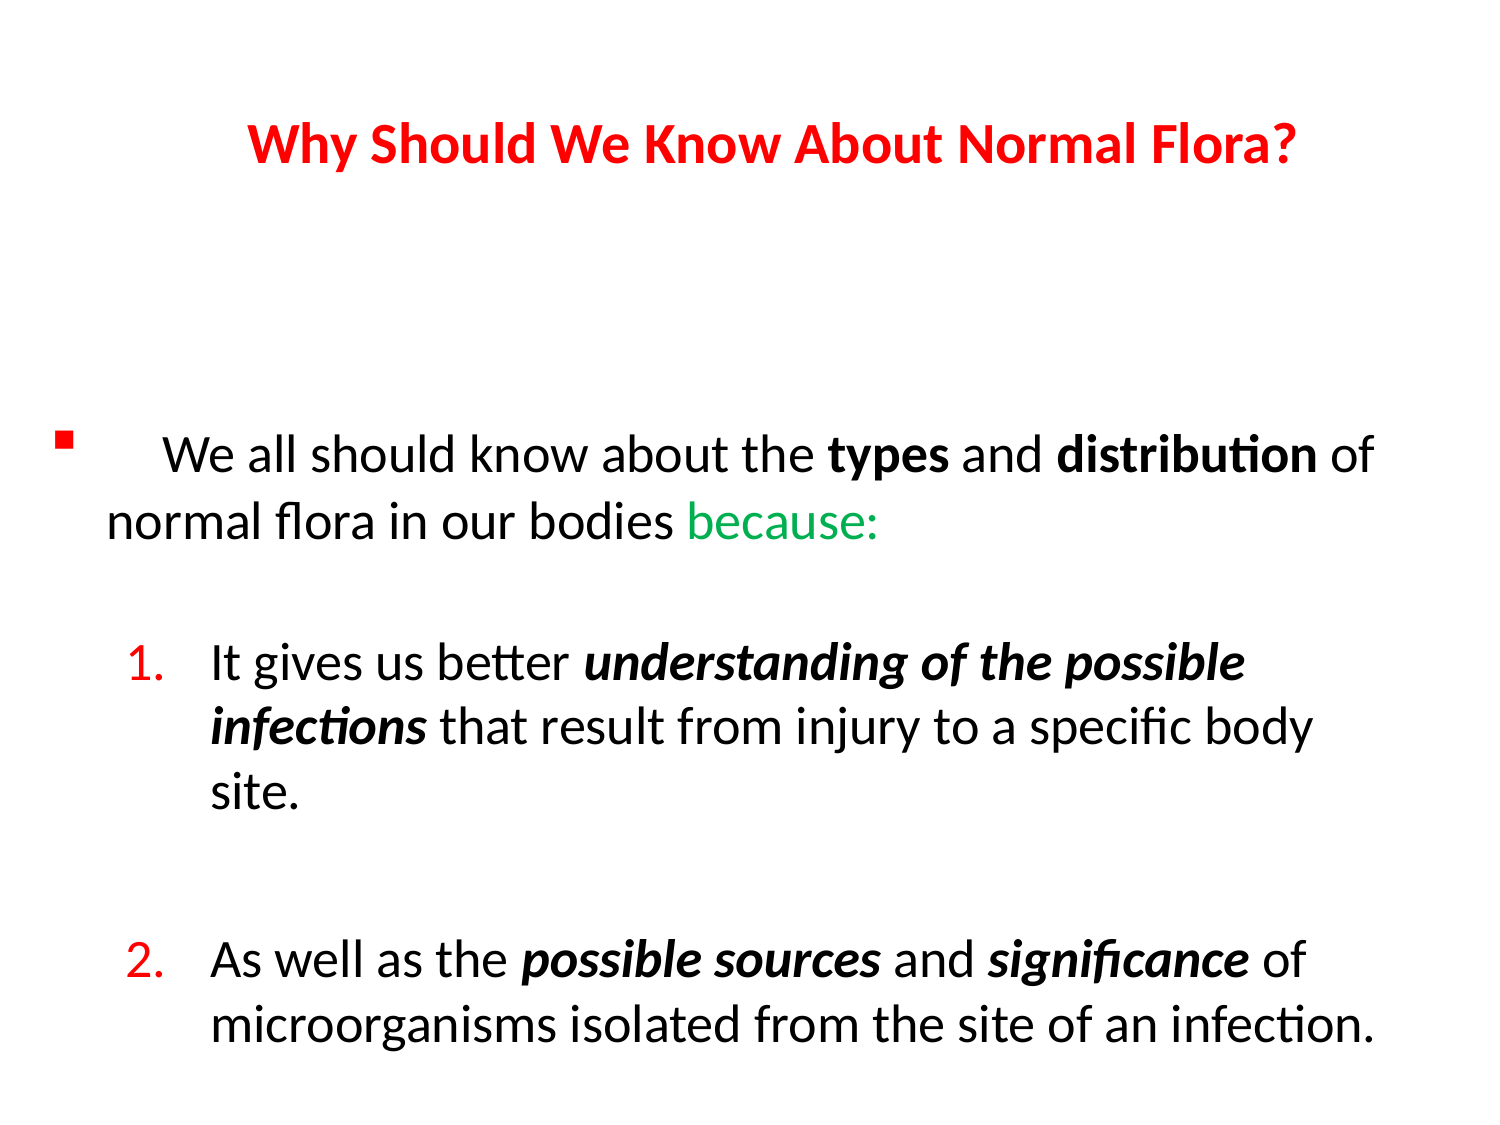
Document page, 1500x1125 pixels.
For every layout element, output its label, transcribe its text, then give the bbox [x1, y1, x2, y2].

list We all should know about the types and distribution of normal flora in our bodies because: It gives us better understanding of the possible infections that result from injury to a specific body site. As well as the possible sources and significance of microorganisms isolated from the site of an infection. [35, 316, 1429, 1073]
title Why Should We Know About Normal Flora? [75, 25, 1471, 256]
